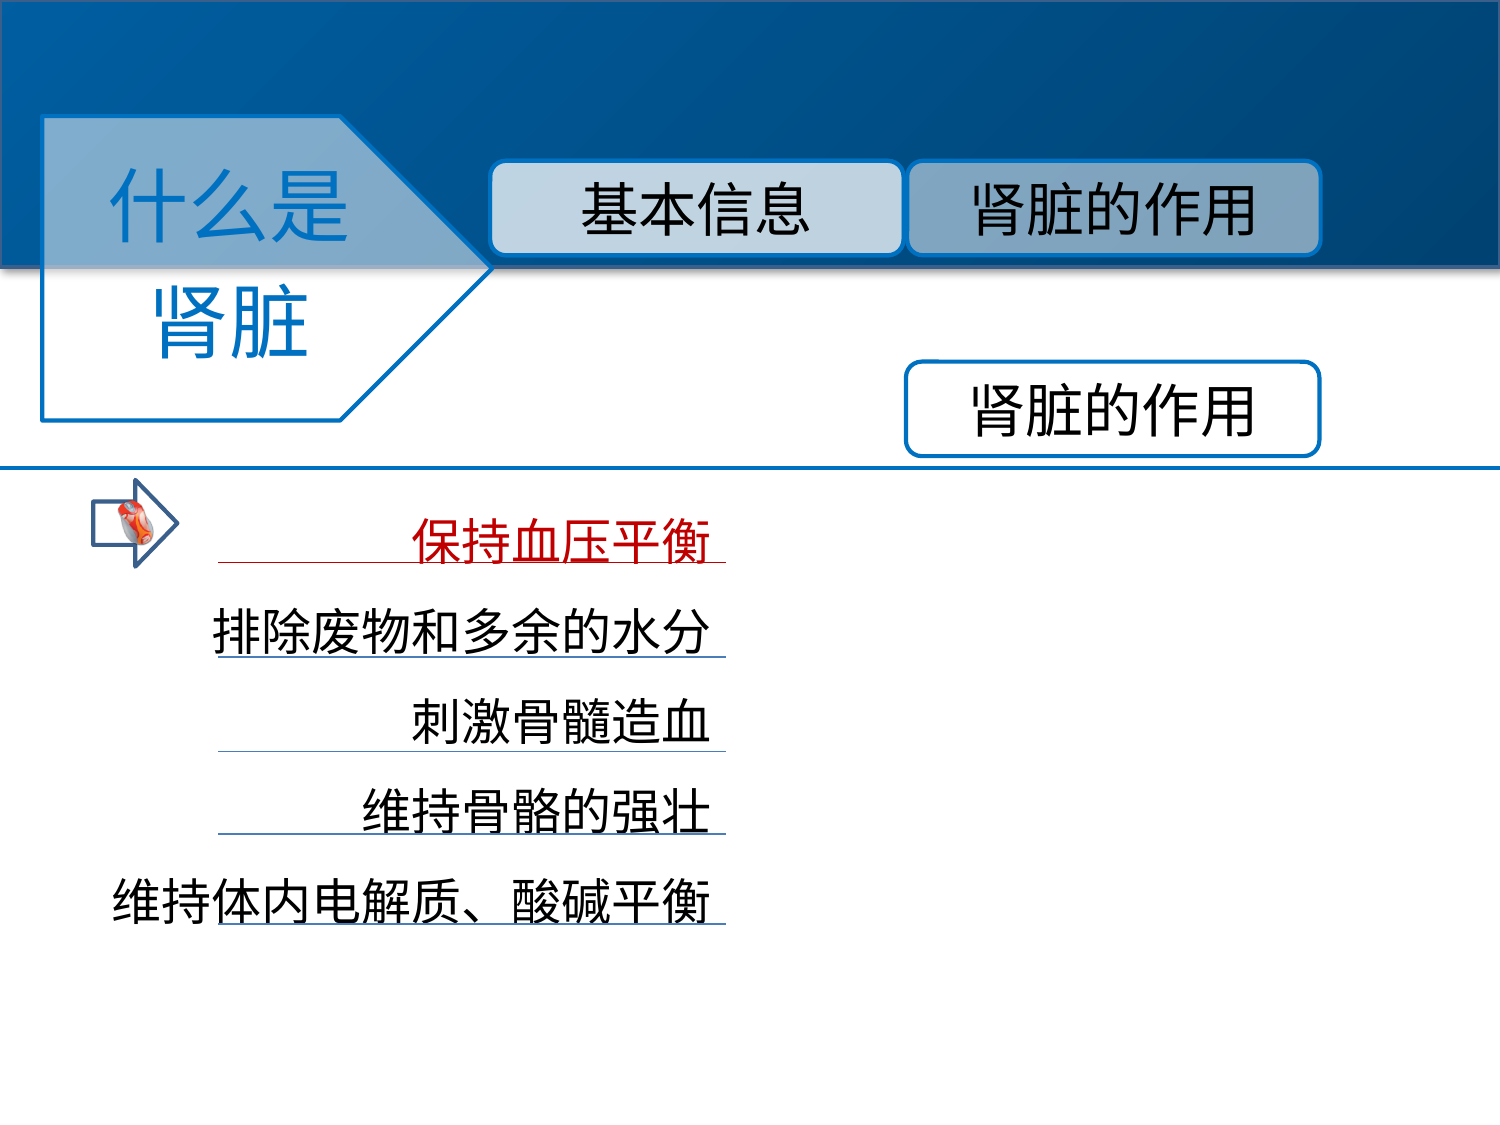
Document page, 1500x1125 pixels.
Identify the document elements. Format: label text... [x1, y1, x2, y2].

text_box 保持血压平衡 排除废物和多余的水分 刺激骨髓造血 维持骨骼的强壮 维持体内电解质、酸碱平衡 [41, 480, 727, 983]
text_box 肾脏的作用 [906, 158, 1323, 258]
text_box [92, 479, 178, 567]
text_box 肾脏的作用 [903, 359, 1322, 459]
text_box [0, 0, 1500, 269]
text_box 什么是 肾脏 [40, 114, 495, 423]
text_box 基本信息 [488, 158, 906, 258]
